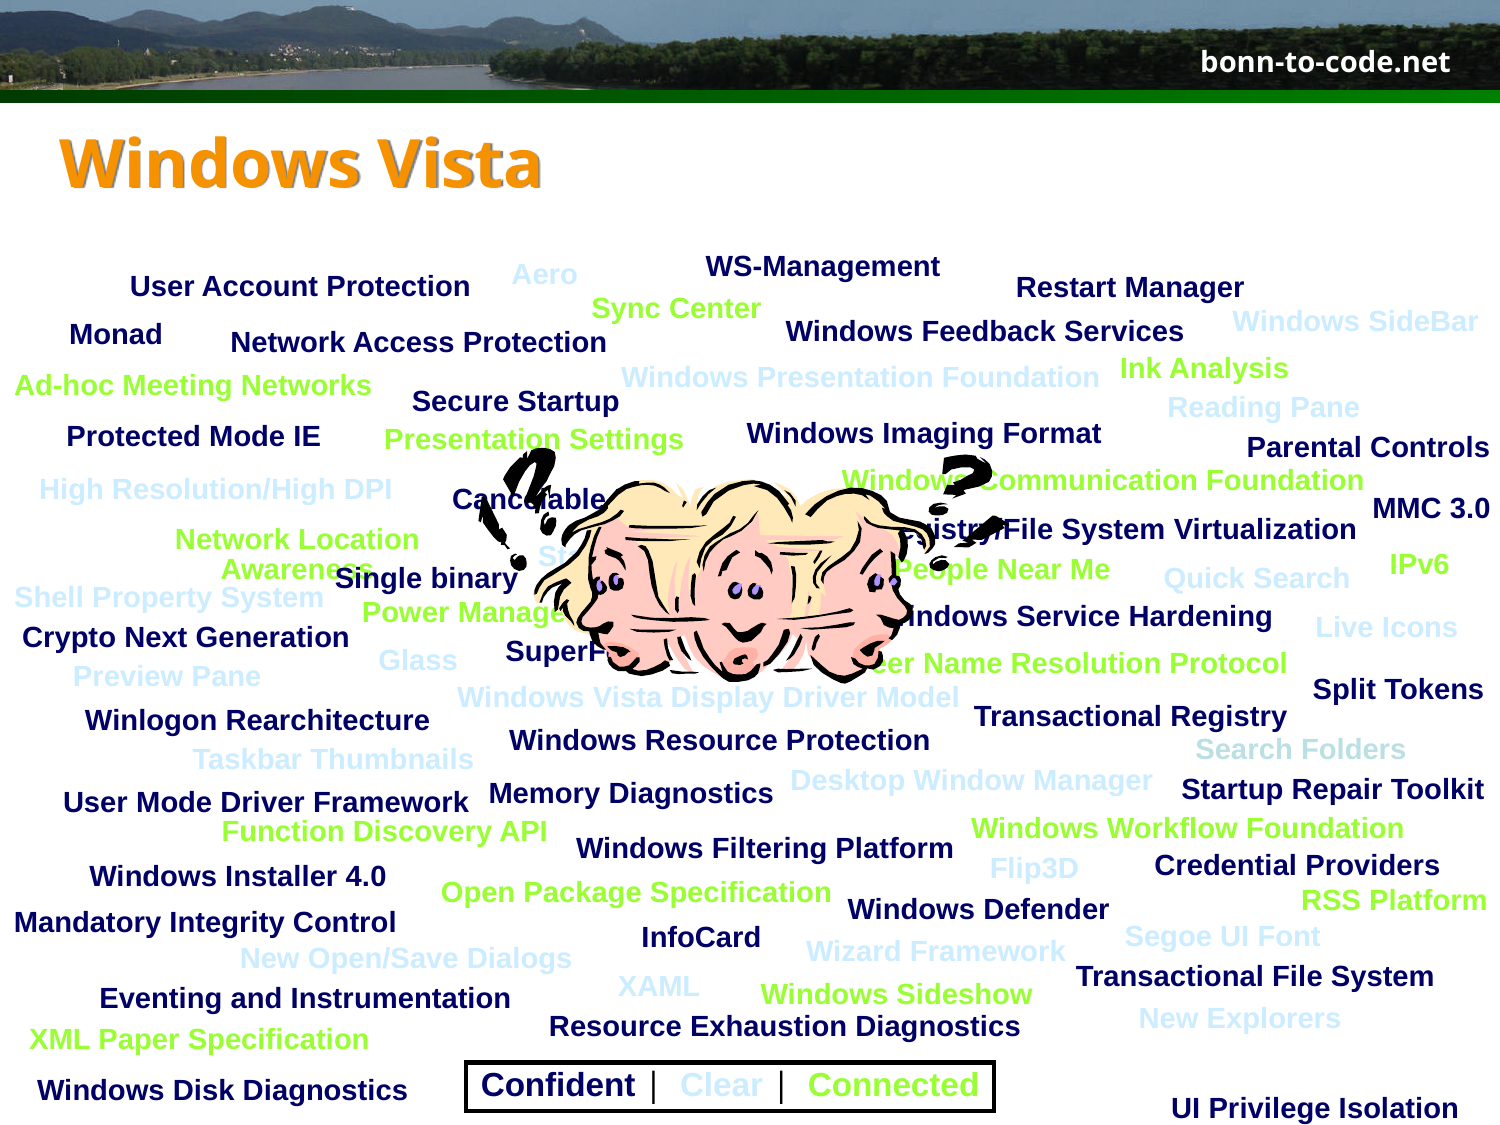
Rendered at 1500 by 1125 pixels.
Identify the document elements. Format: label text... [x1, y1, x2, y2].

text_box Windows SideBar [1217, 300, 1494, 346]
text_box Windows Service Hardening [1017, 595, 1289, 640]
text_box Ink Analysis [1104, 347, 1305, 393]
text_box Windows Resource Protection [494, 719, 947, 765]
text_box Network Access Protection [215, 321, 623, 367]
text_box Power Management [346, 603, 473, 636]
text_box Registry/File System Virtualization [1017, 508, 1373, 553]
text_box Network Location Awareness [79, 518, 473, 576]
text_box Function Discovery API [206, 810, 564, 856]
text_box Windows Communication Foundation [1017, 459, 1381, 504]
text_box Winlogon Rearchitecture [69, 699, 446, 745]
text_box MMC 3.0 [1357, 487, 1500, 533]
text_box Crypto Next Generation [6, 616, 366, 662]
text_box Parental Controls [1231, 425, 1500, 471]
text_box Desktop Window Manager [775, 759, 1169, 804]
text_box Monad [53, 312, 178, 358]
text_box Segoe UI Font [1109, 915, 1336, 961]
text_box Single binary [319, 557, 473, 603]
text_box UI Privilege Isolation [1155, 1087, 1475, 1125]
text_box Transactional Registry [958, 695, 1303, 741]
text_box Resource Exhaustion Diagnostics [533, 1004, 1037, 1050]
text_box Live Icons [1300, 605, 1474, 651]
picture [478, 443, 1014, 688]
text_box Windows Imaging Format [731, 411, 1117, 457]
text_box Windows Filtering Platform [561, 826, 970, 872]
text_box InfoCard [626, 916, 777, 961]
text_box Flip3D [974, 852, 1095, 893]
text_box WS-Management [690, 245, 956, 290]
text_box New Open/Save Dialogs [224, 936, 588, 982]
text_box Protected Mode IE [51, 414, 337, 460]
title Windows Vista [44, 76, 1395, 247]
text_box Peer Name Resolution Protocol [1017, 642, 1304, 688]
picture [0, 0, 1500, 90]
text_box Reading Pane [1152, 385, 1376, 431]
text_box IPv6 [1374, 543, 1465, 589]
text_box Quick Search [1148, 557, 1366, 602]
text_box Shell Property System [0, 576, 341, 622]
text_box Aero [496, 253, 593, 299]
text_box Windows Presentation Foundation [605, 355, 1116, 401]
text_box Windows Sideshow [745, 972, 1048, 1018]
text_box Restart Manager [1000, 265, 1260, 311]
text_box Transactional File System [1060, 954, 1451, 1000]
text_box Credential Providers [1139, 844, 1456, 889]
text_box Cancelable I/O [437, 478, 473, 524]
text_box People Near Me [1017, 553, 1127, 593]
text_box Taskbar Thumbnails [177, 738, 490, 784]
text_box Windows Defender [832, 887, 1126, 933]
text_box Glass [363, 639, 473, 685]
text_box Open Package Specification [425, 870, 848, 916]
text_box User Mode Driver Framework [48, 781, 485, 826]
text_box Windows Disk Diagnostics [22, 1068, 424, 1114]
text_box Ad-hoc Meeting Networks [0, 364, 388, 410]
text_box Eventing and Instrumentation [84, 977, 527, 1022]
text_box Sync Center [576, 287, 777, 333]
text_box Windows Workflow Foundation [955, 807, 1420, 852]
text_box Split Tokens [1297, 667, 1500, 713]
text_box High Resolution/High DPI [24, 468, 409, 514]
text_box Windows Vista Display Driver Model [442, 685, 958, 721]
text_box Startup Repair Toolkit [1166, 767, 1500, 813]
text_box Memory Diagnostics [485, 772, 790, 818]
text_box Presentation Settings [369, 418, 700, 464]
text_box XML Paper Specification [14, 1018, 385, 1064]
text_box Secure Startup [396, 379, 636, 425]
text_box Mandatory Integrity Control [0, 901, 413, 946]
text_box Preview Pane [57, 662, 277, 700]
text_box Wizard Framework [790, 929, 1082, 975]
text_box New Explorers [1123, 997, 1357, 1043]
text_box Windows Installer 4.0 [74, 854, 402, 900]
text_box Confident | Clear | Connected [466, 1062, 995, 1112]
text_box RSS Platform [1285, 879, 1500, 925]
text_box Search Folders [1180, 727, 1422, 773]
text_box User Account Protection [114, 265, 487, 311]
text_box XAML [602, 965, 716, 1011]
text_box Windows Feedback Services [770, 310, 1200, 355]
